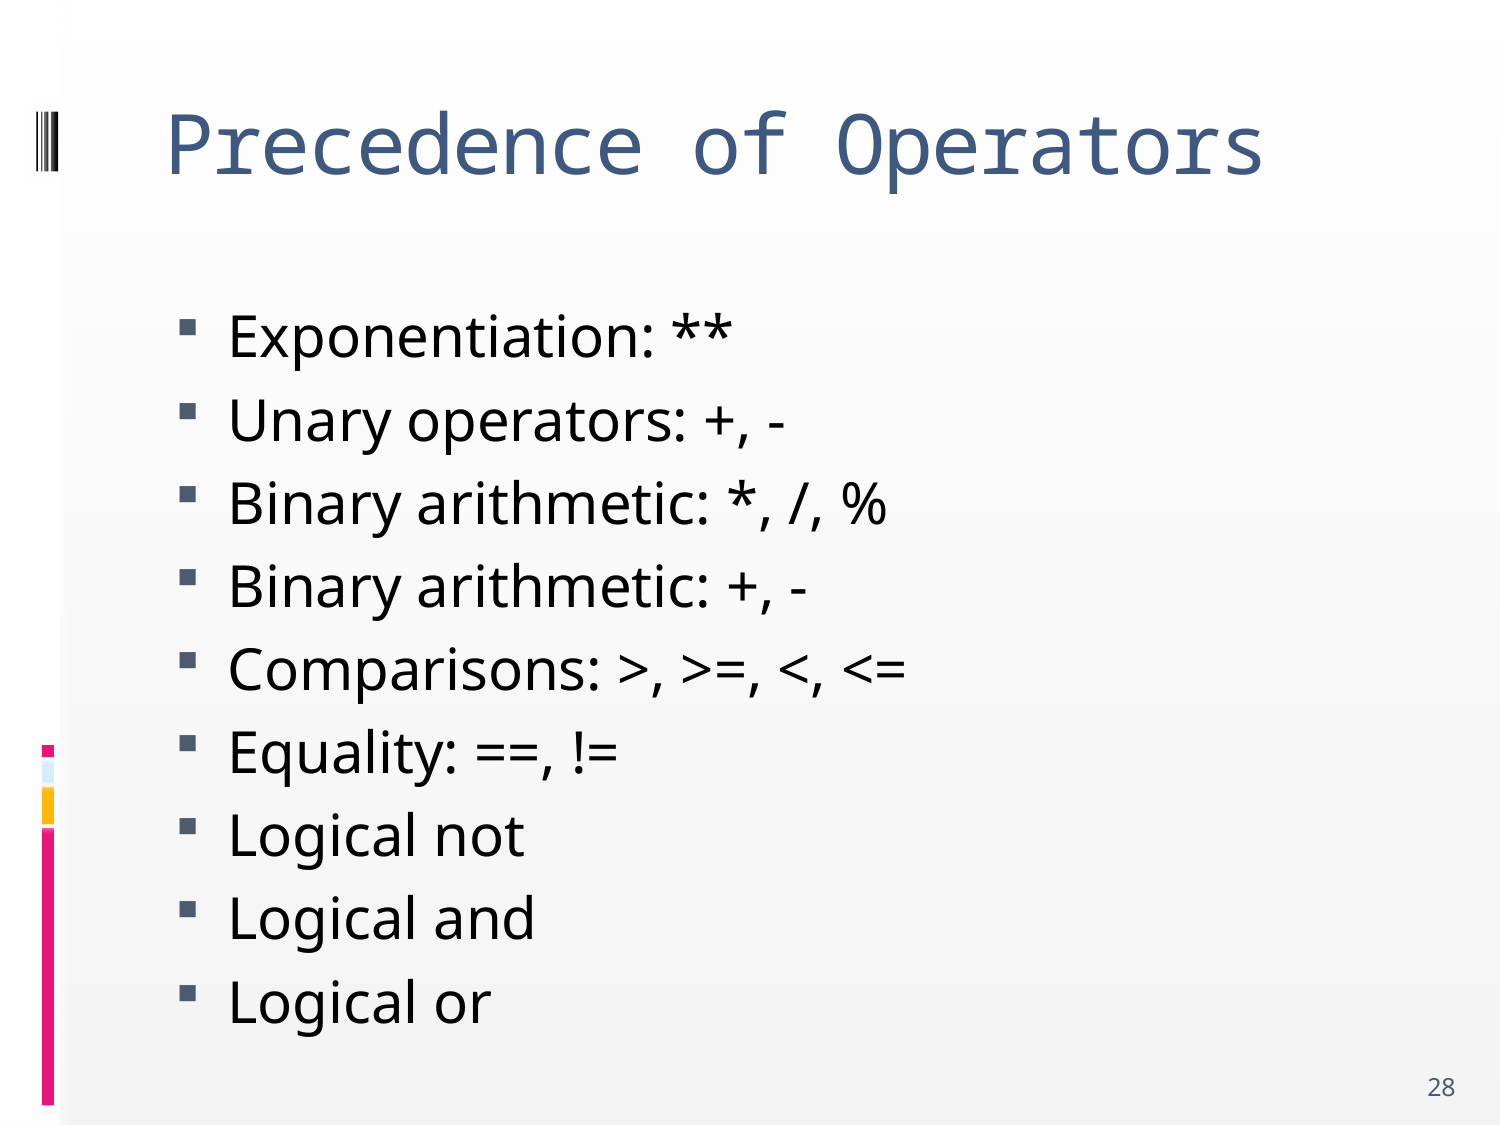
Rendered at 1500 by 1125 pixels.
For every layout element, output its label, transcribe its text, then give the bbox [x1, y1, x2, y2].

slide_number 28 [1412, 1052, 1488, 1113]
list Exponentiation: ** Unary operators: +, - Binary arithmetic: *, /, % Binary arithmetic: +, - Comparisons: >, >=, <, <= Equality: ==, != Logical not Logical and Logical or [150, 292, 1425, 1043]
title Precedence of Operators [150, 83, 1425, 234]
